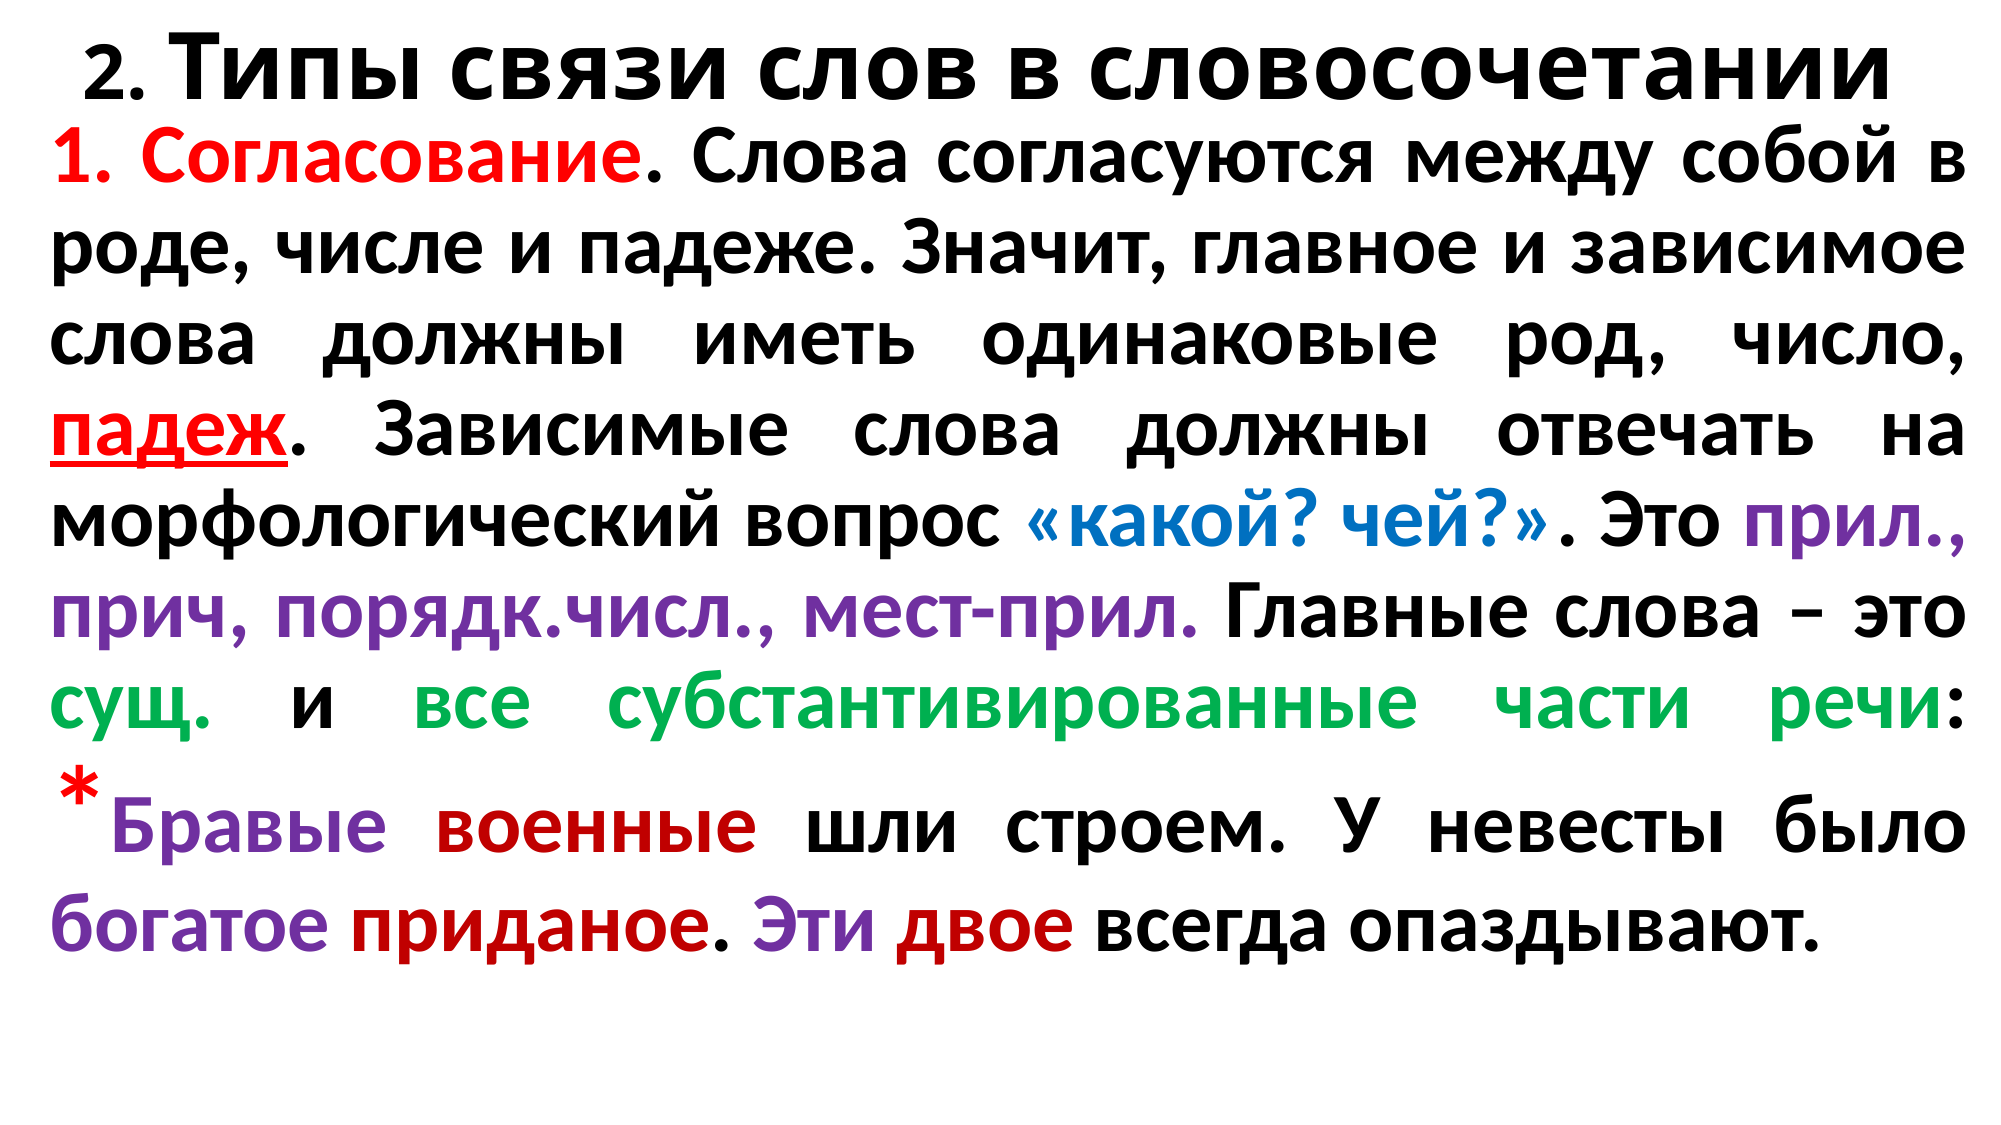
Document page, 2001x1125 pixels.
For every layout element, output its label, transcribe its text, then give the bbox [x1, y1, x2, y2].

title 2. Типы связи слов в словосочетании [67, 10, 1920, 102]
list 1. Согласование. Слова согласуются между собой в роде, числе и падеже. Значит, главное и зависимое слова должны иметь одинаковые род, число, падеж. Зависимые слова должны отвечать на морфологический вопрос «какой? чей?». Это прил., прич, порядк.числ., мест-прил. Главные слова – это сущ. и все субстантивированные части речи: *Бравые военные шли строем. У невесты было богатое приданое. Эти двое всегда опаздывают. [34, 102, 1984, 1066]
